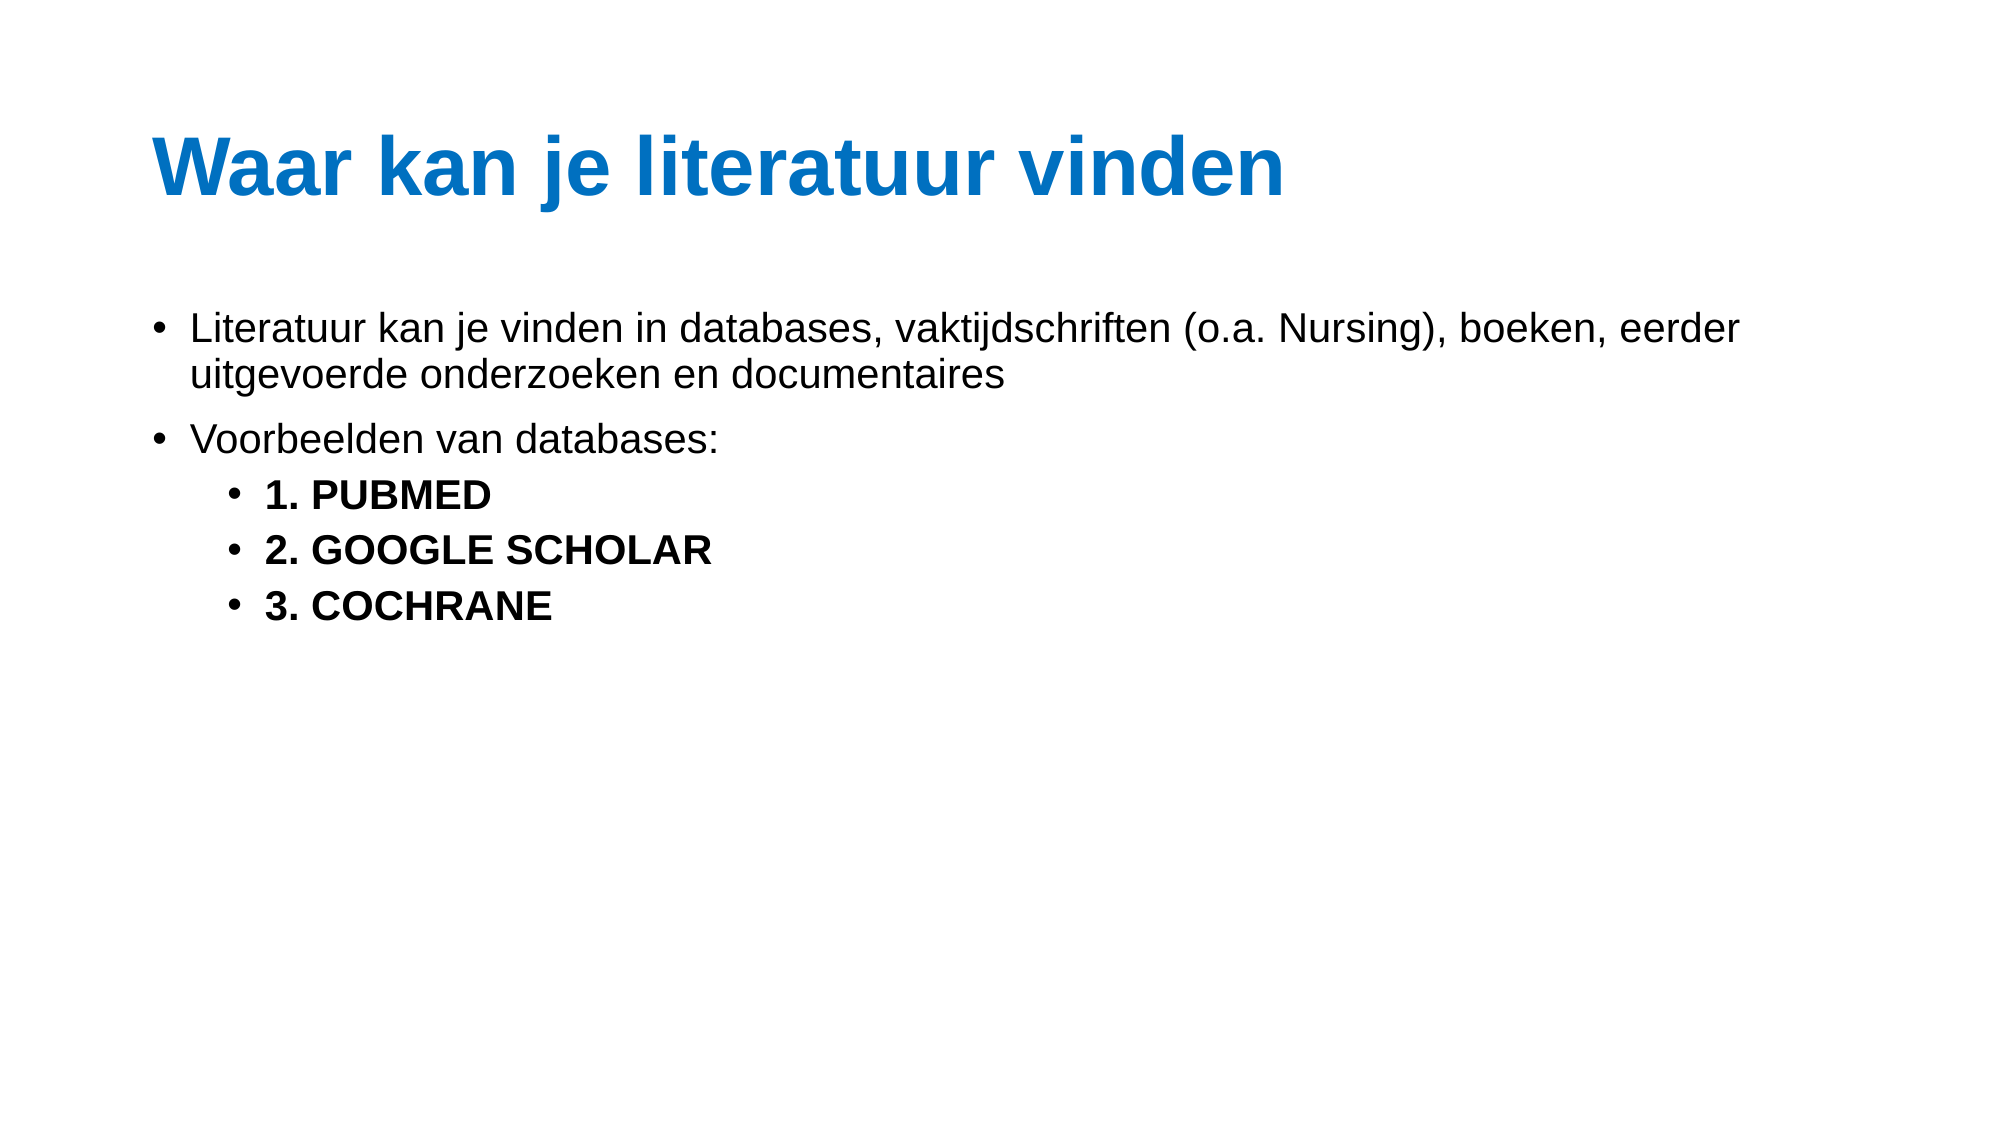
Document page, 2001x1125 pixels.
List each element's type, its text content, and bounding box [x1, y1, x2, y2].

title Waar kan je literatuur vinden [137, 59, 1863, 278]
list Literatuur kan je vinden in databases, vaktijdschriften (o.a. Nursing), boeken, eerder uitgevoerde onderzoeken en documentaires Voorbeelden van databases: 1. PUBMED 2. GOOGLE SCHOLAR 3. COCHRANE [137, 299, 1863, 1014]
